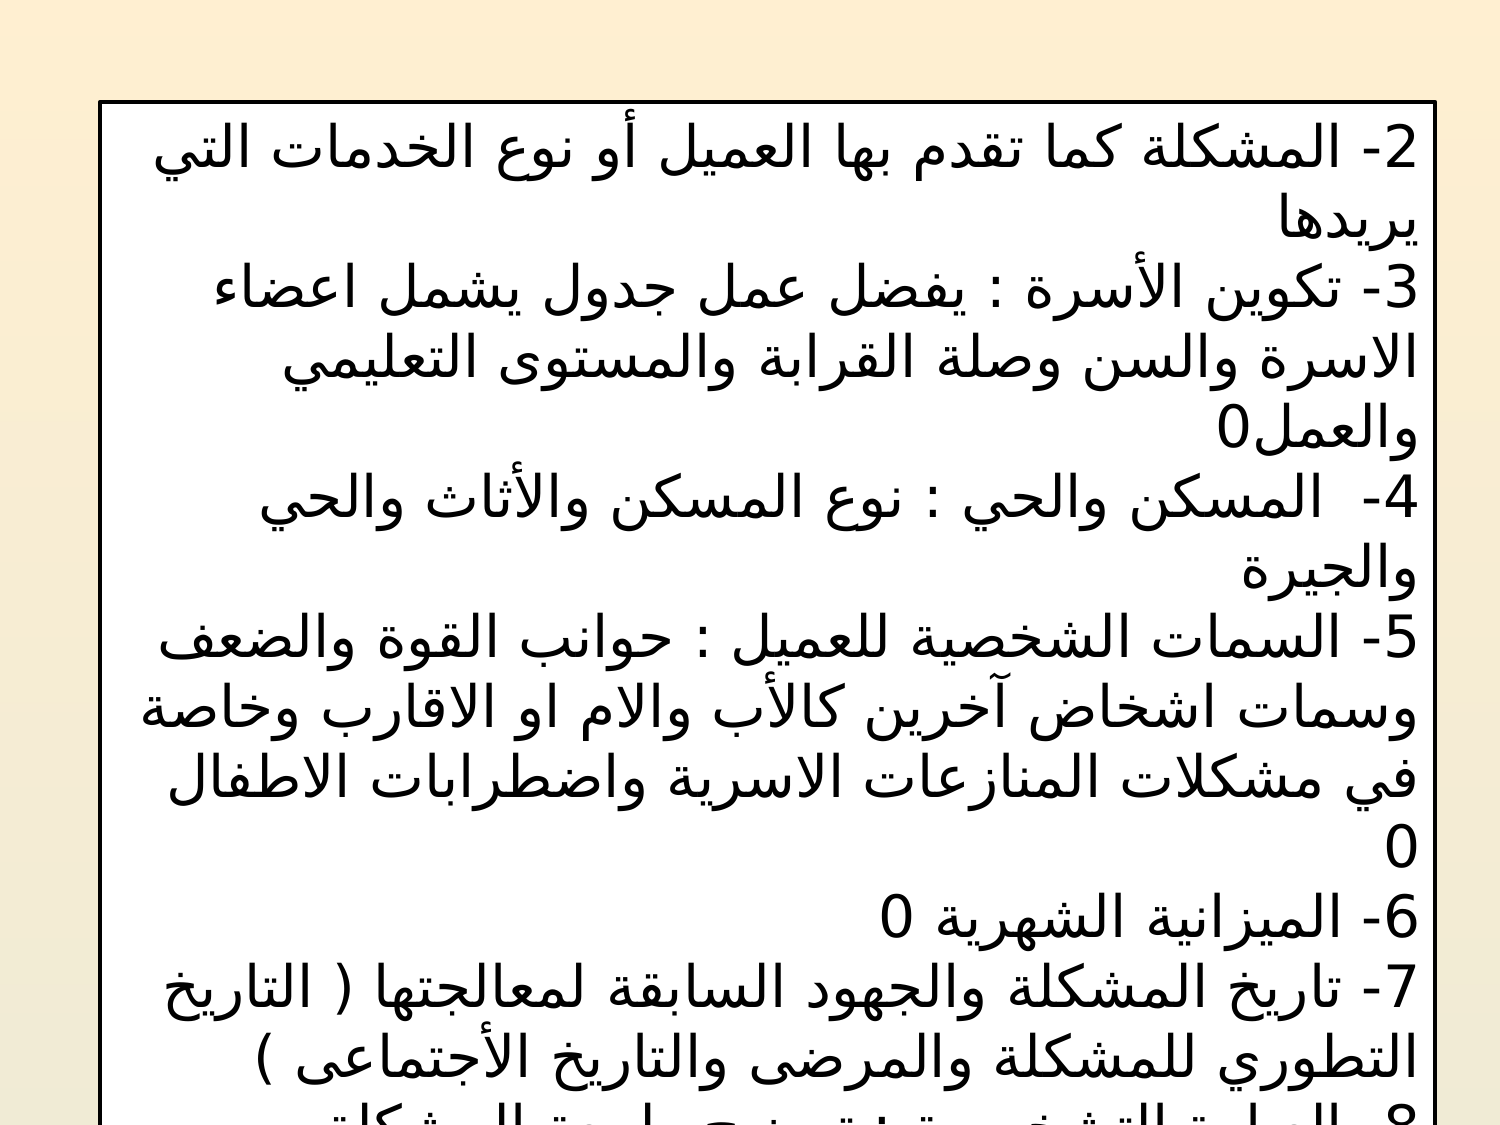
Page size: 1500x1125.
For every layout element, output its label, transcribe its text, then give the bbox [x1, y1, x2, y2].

text_box 2- المشكلة كما تقدم بها العميل أو نوع الخدمات التي يريدها 3- تكوين الأسرة : يفضل عمل جدول يشمل اعضاء الاسرة والسن وصلة القرابة والمستوى التعليمي والعمل0 4- المسكن والحي : نوع المسكن والأثاث والحي والجيرة 5- السمات الشخصية للعميل : حوانب القوة والضعف وسمات اشخاض آخرين كالأب والام او الاقارب وخاصة في مشكلات المنازعات الاسرية واضطرابات الاطفال 0 6- الميزانية الشهرية 0 7- تاريخ المشكلة والجهود السابقة لمعالجتها ( التاريخ التطوري للمشكلة والمرضى والتاريخ الأجتماعى ) 8- العبارة التشخيصية : توضيح طبيعة المشكلة والعوامل المتداخلة لاحداثها 0 9- الخطة العلاجية (علاج ذاتي وبيئي ) [98, 100, 1437, 1125]
